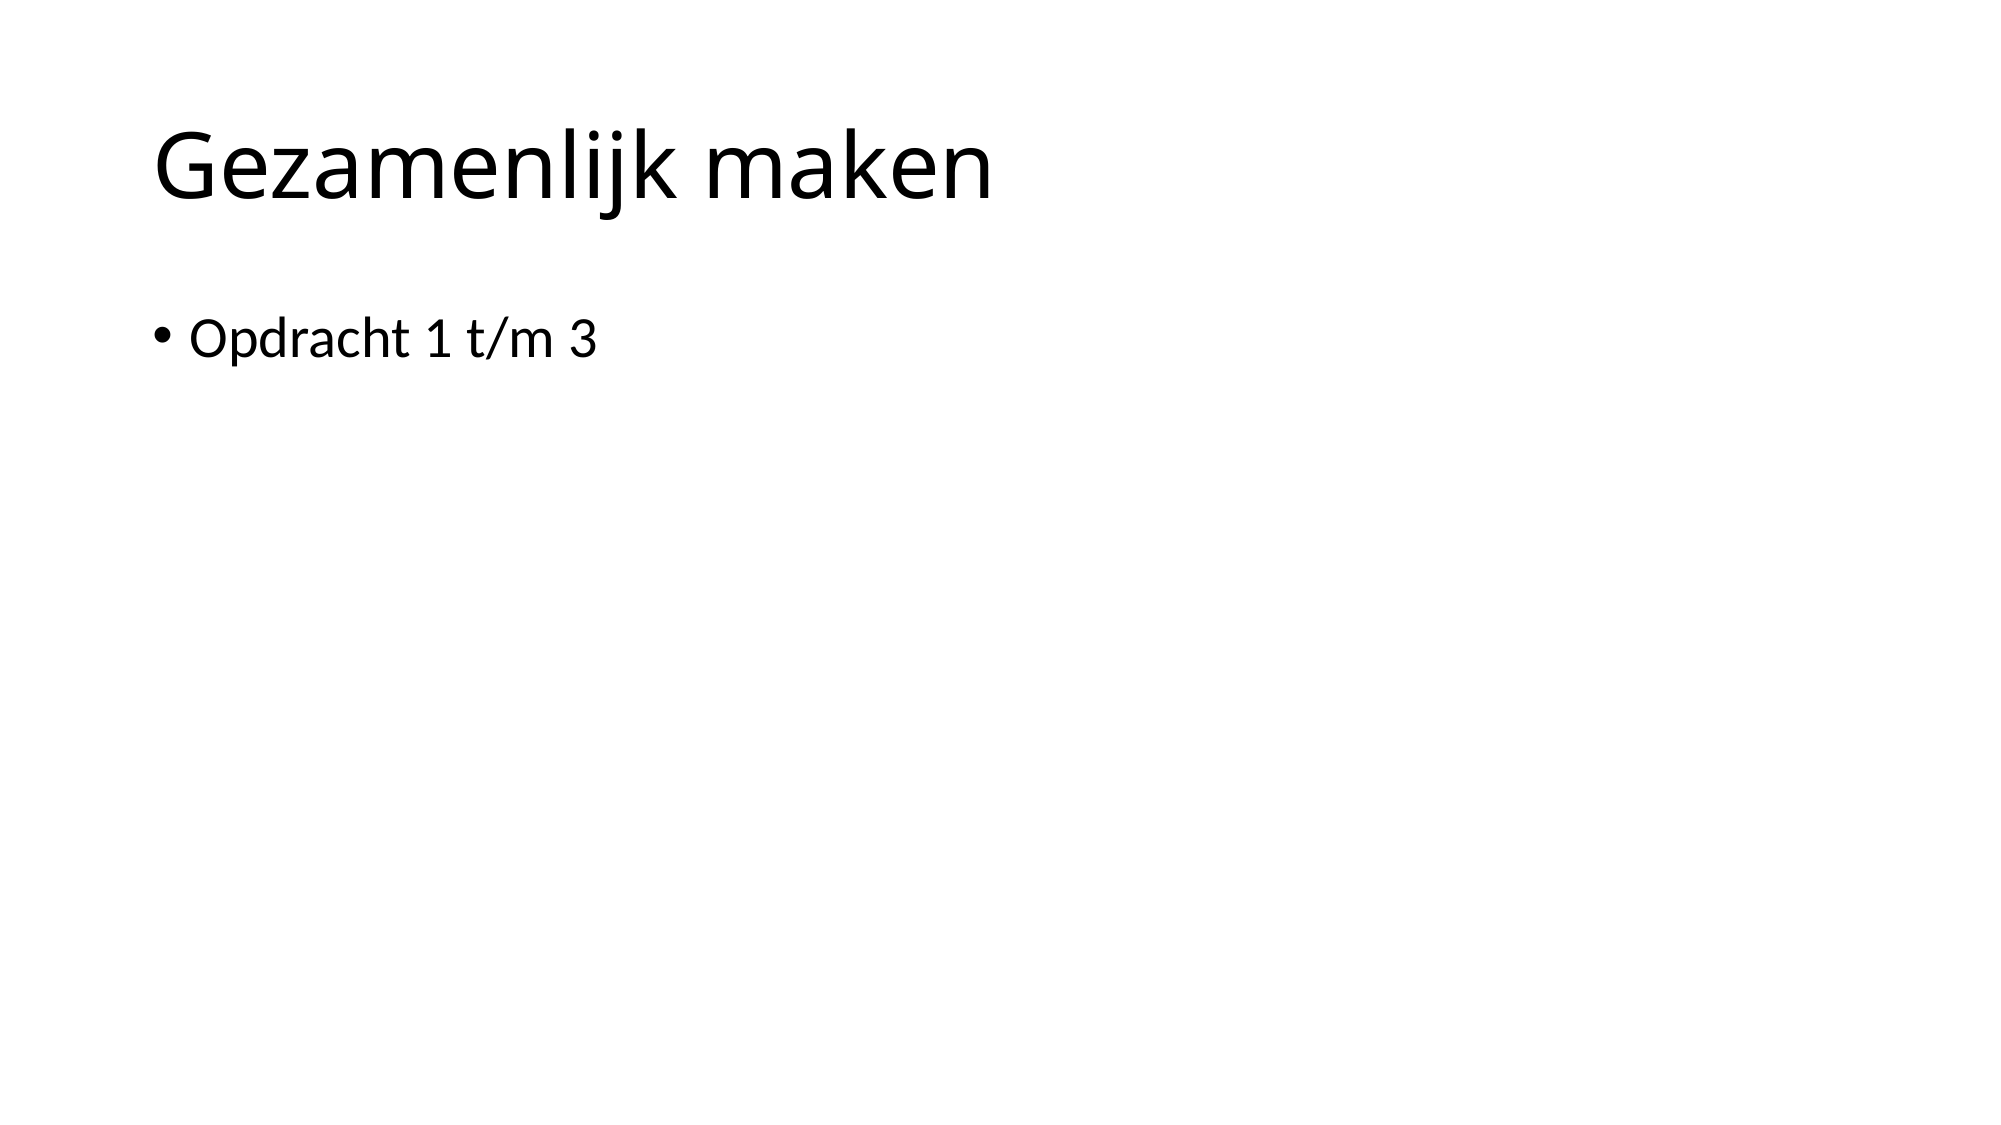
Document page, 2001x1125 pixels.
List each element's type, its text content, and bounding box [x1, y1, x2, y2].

title Gezamenlijk maken [137, 59, 1863, 278]
list Opdracht 1 t/m 3 [137, 299, 1863, 1014]
